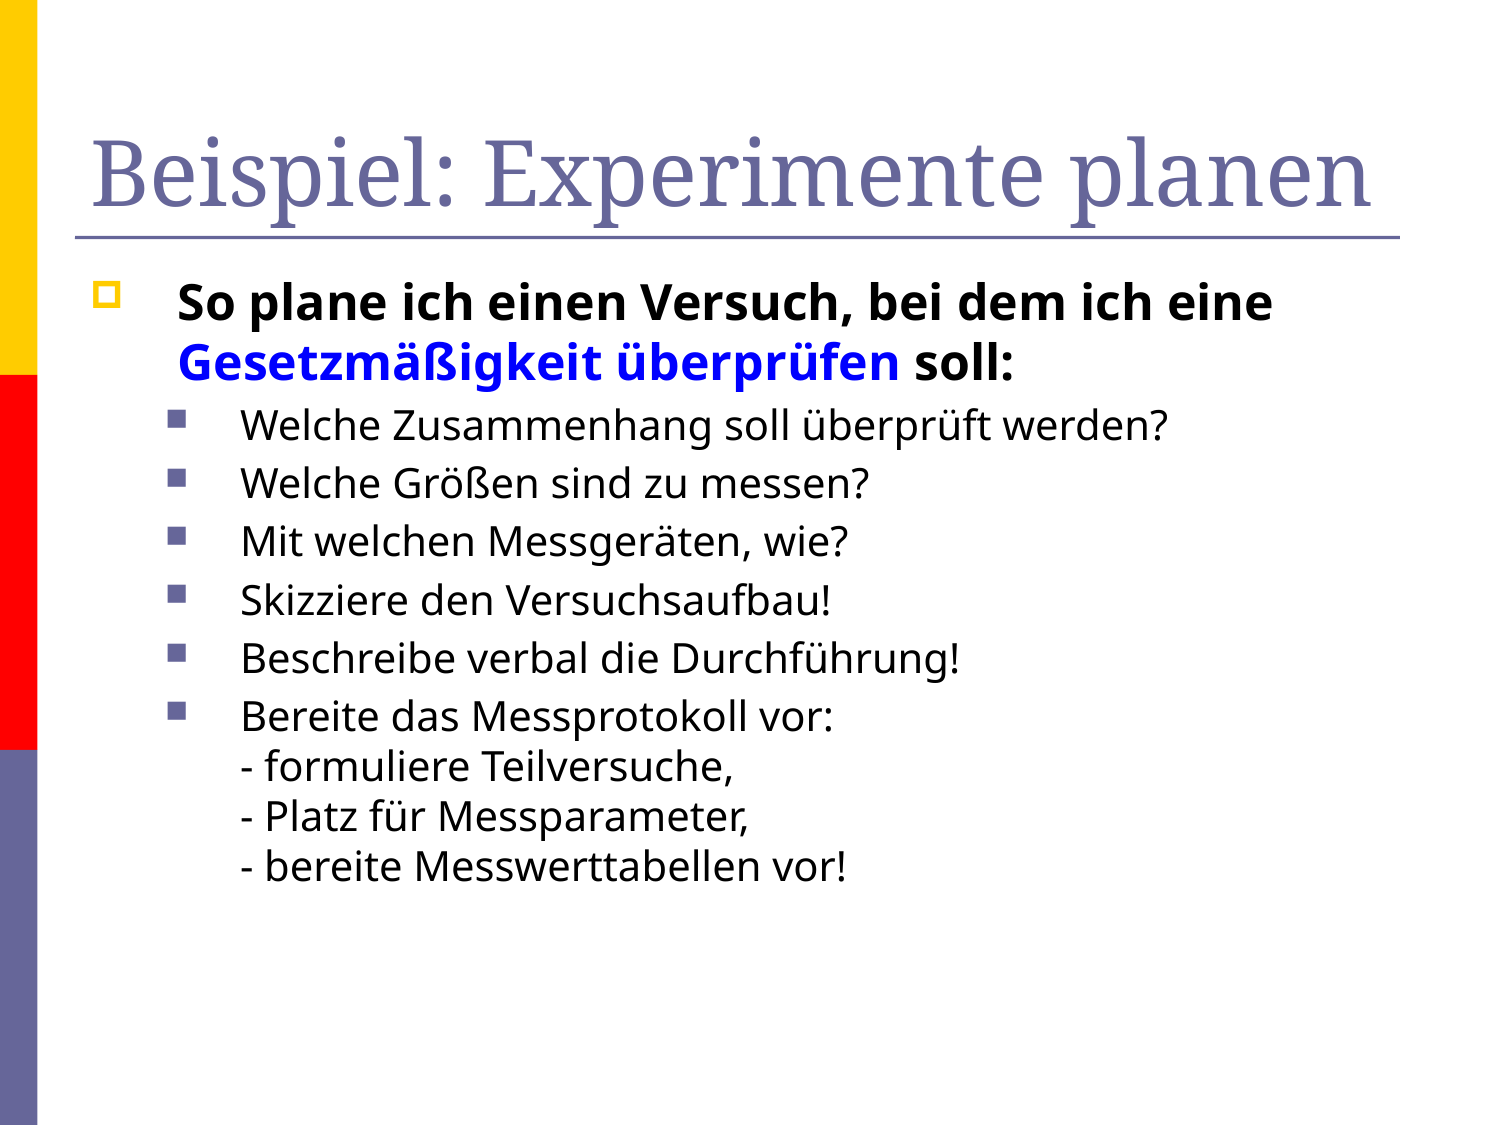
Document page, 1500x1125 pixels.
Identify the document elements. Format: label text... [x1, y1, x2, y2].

list So plane ich einen Versuch, bei dem ich eine Gesetzmäßigkeit überprüfen soll: Welche Zusammenhang soll überprüft werden? Welche Größen sind zu messen? Mit welchen Messgeräten, wie? Skizziere den Versuchsaufbau! Beschreibe verbal die Durchführung! Bereite das Messprotokoll vor: - formuliere Teilversuche, - Platz für Messparameter, - bereite Messwerttabellen vor! [75, 262, 1425, 1006]
title Beispiel: Experimente planen [75, 45, 1425, 233]
